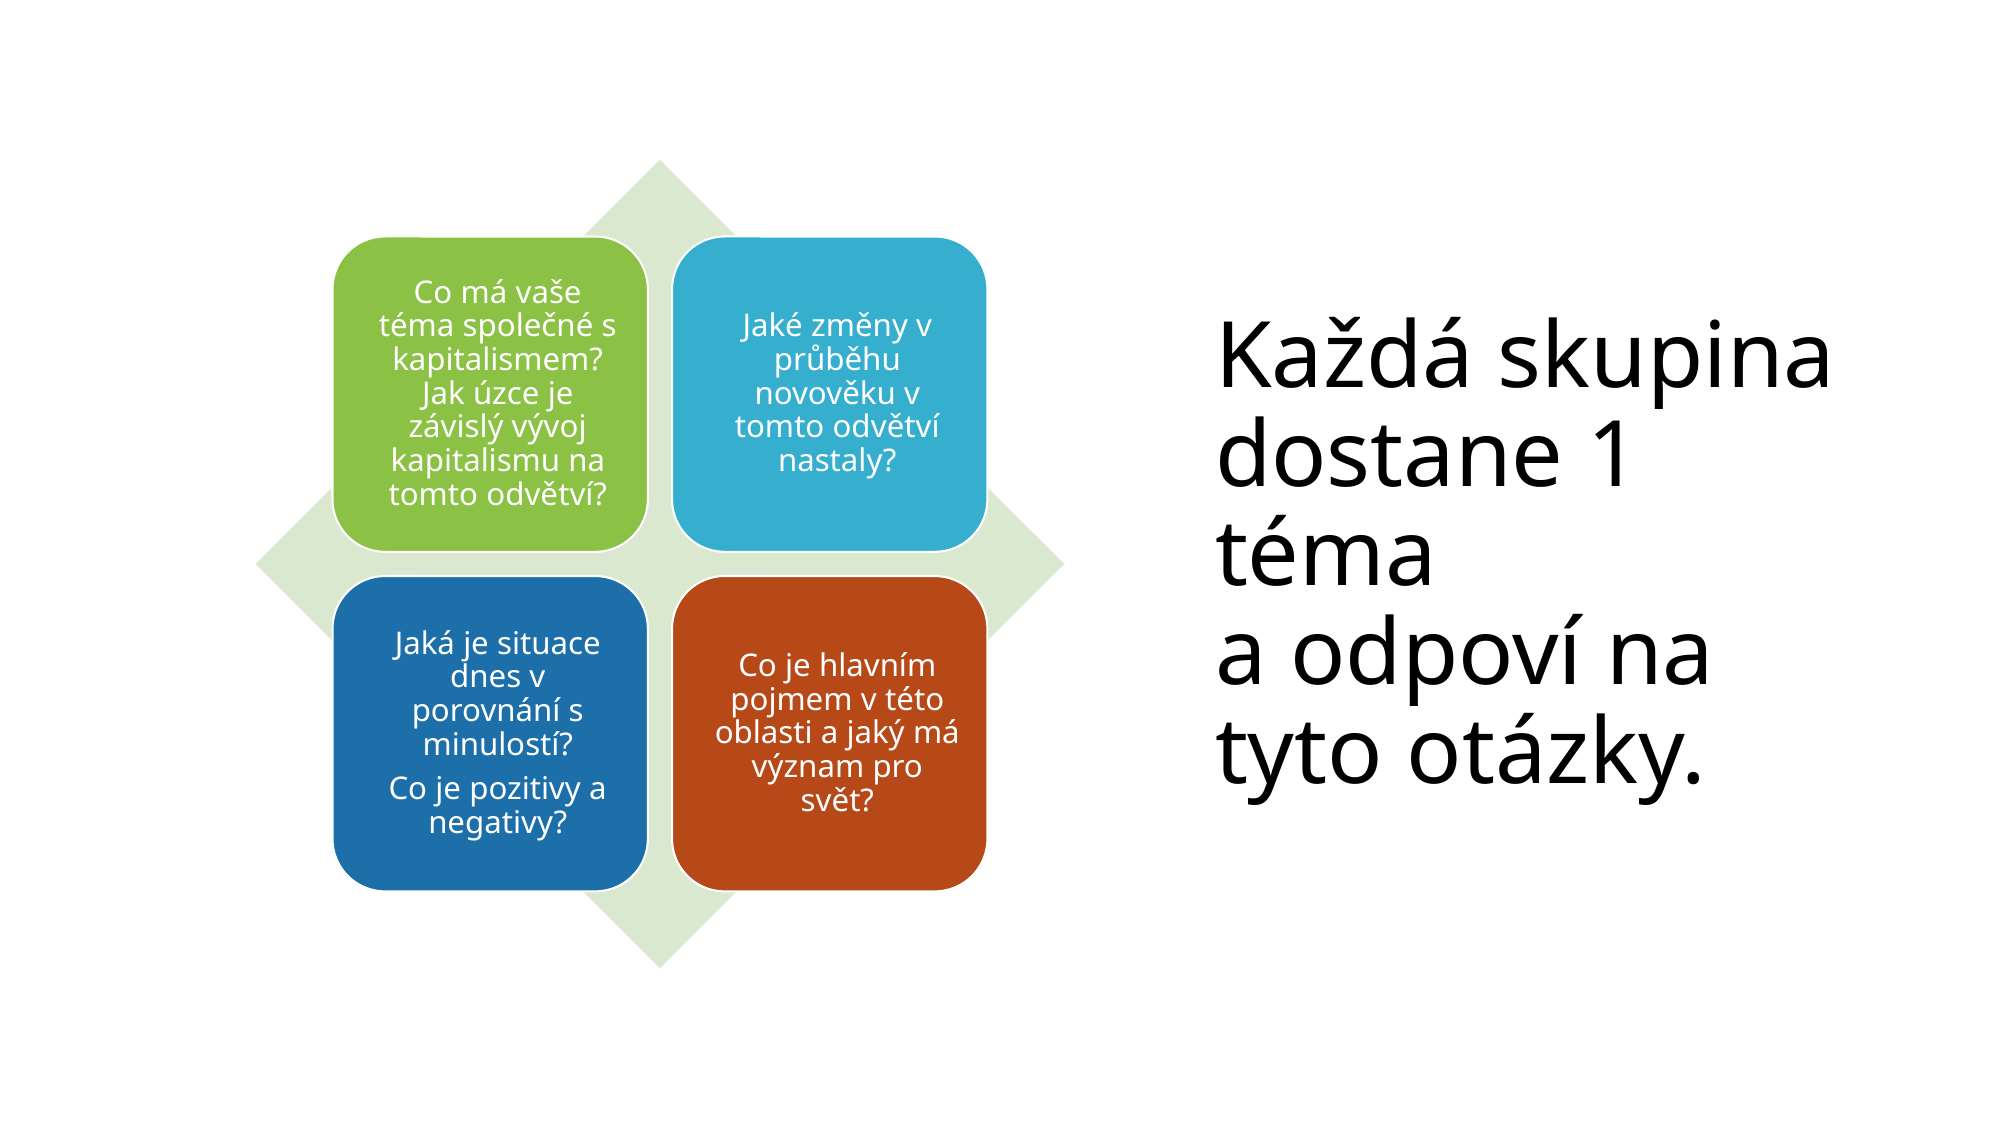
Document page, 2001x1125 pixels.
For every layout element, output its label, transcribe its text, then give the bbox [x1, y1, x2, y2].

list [158, 159, 1162, 969]
title Každá skupina dostane 1 téma a odpoví na tyto otázky. [1200, 159, 1873, 953]
